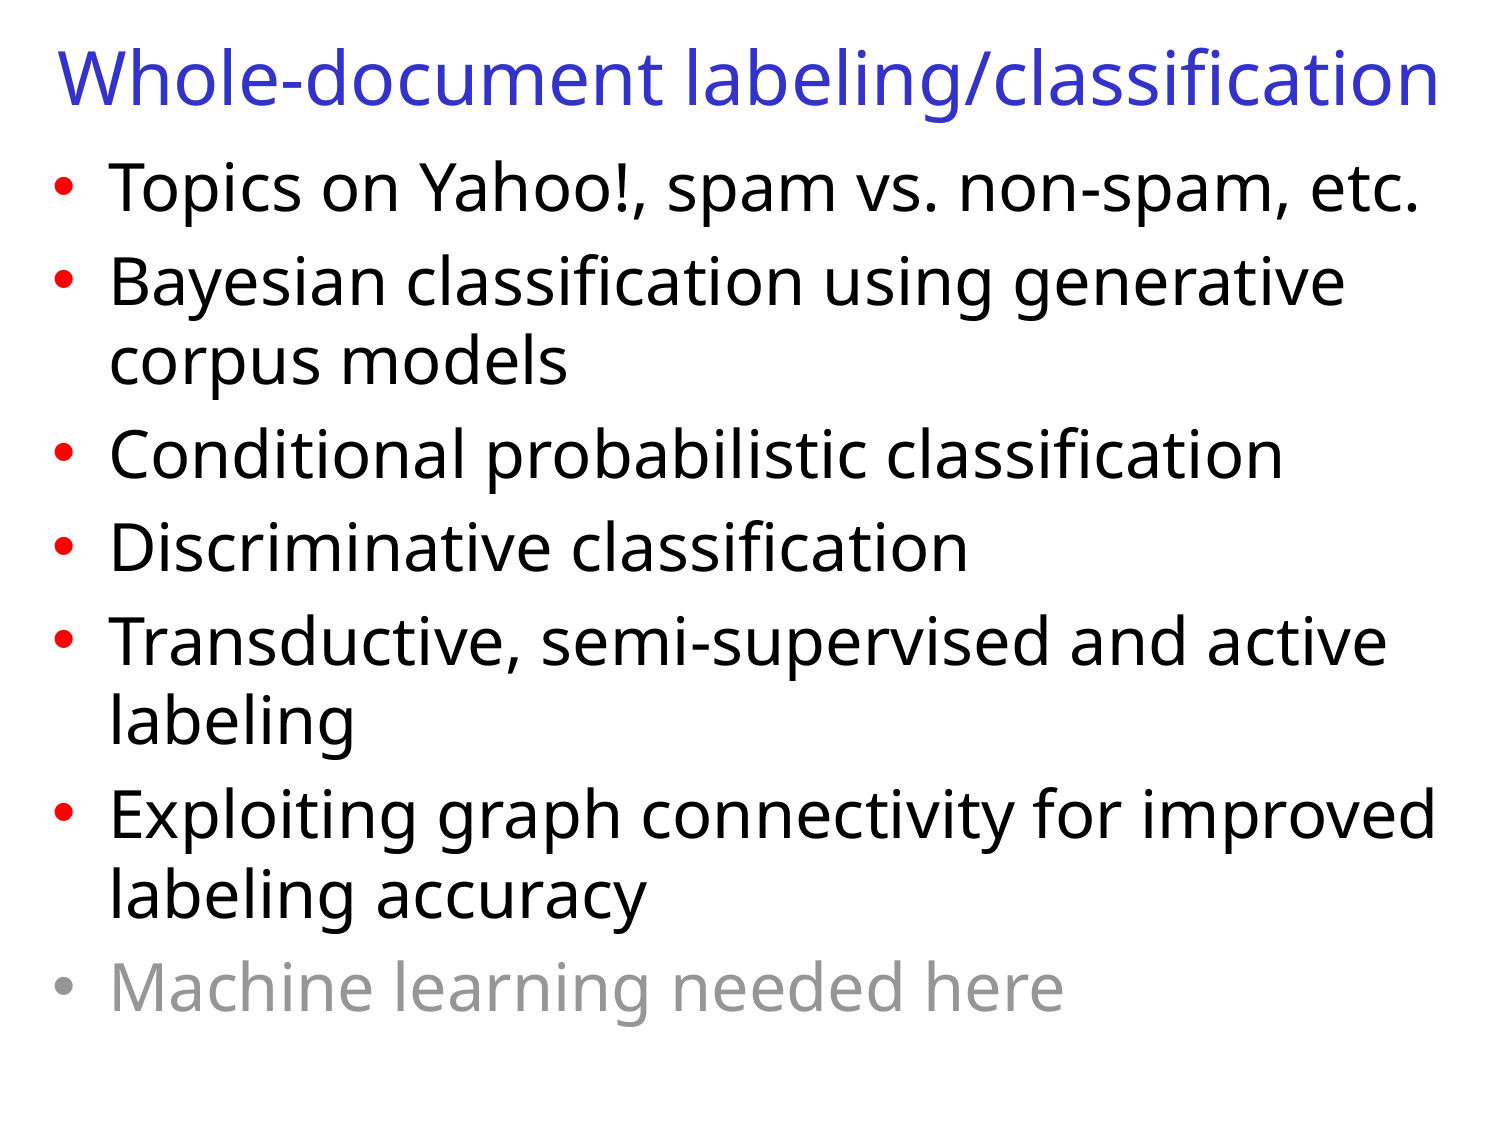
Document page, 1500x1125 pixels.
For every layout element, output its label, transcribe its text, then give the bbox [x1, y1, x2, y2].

list Topics on Yahoo!, spam vs. non-spam, etc. Bayesian classification using generative corpus models Conditional probabilistic classification Discriminative classification Transductive, semi-supervised and active labeling Exploiting graph connectivity for improved labeling accuracy Machine learning needed here [37, 137, 1463, 1076]
title Whole-document labeling/classification [37, 29, 1463, 121]
